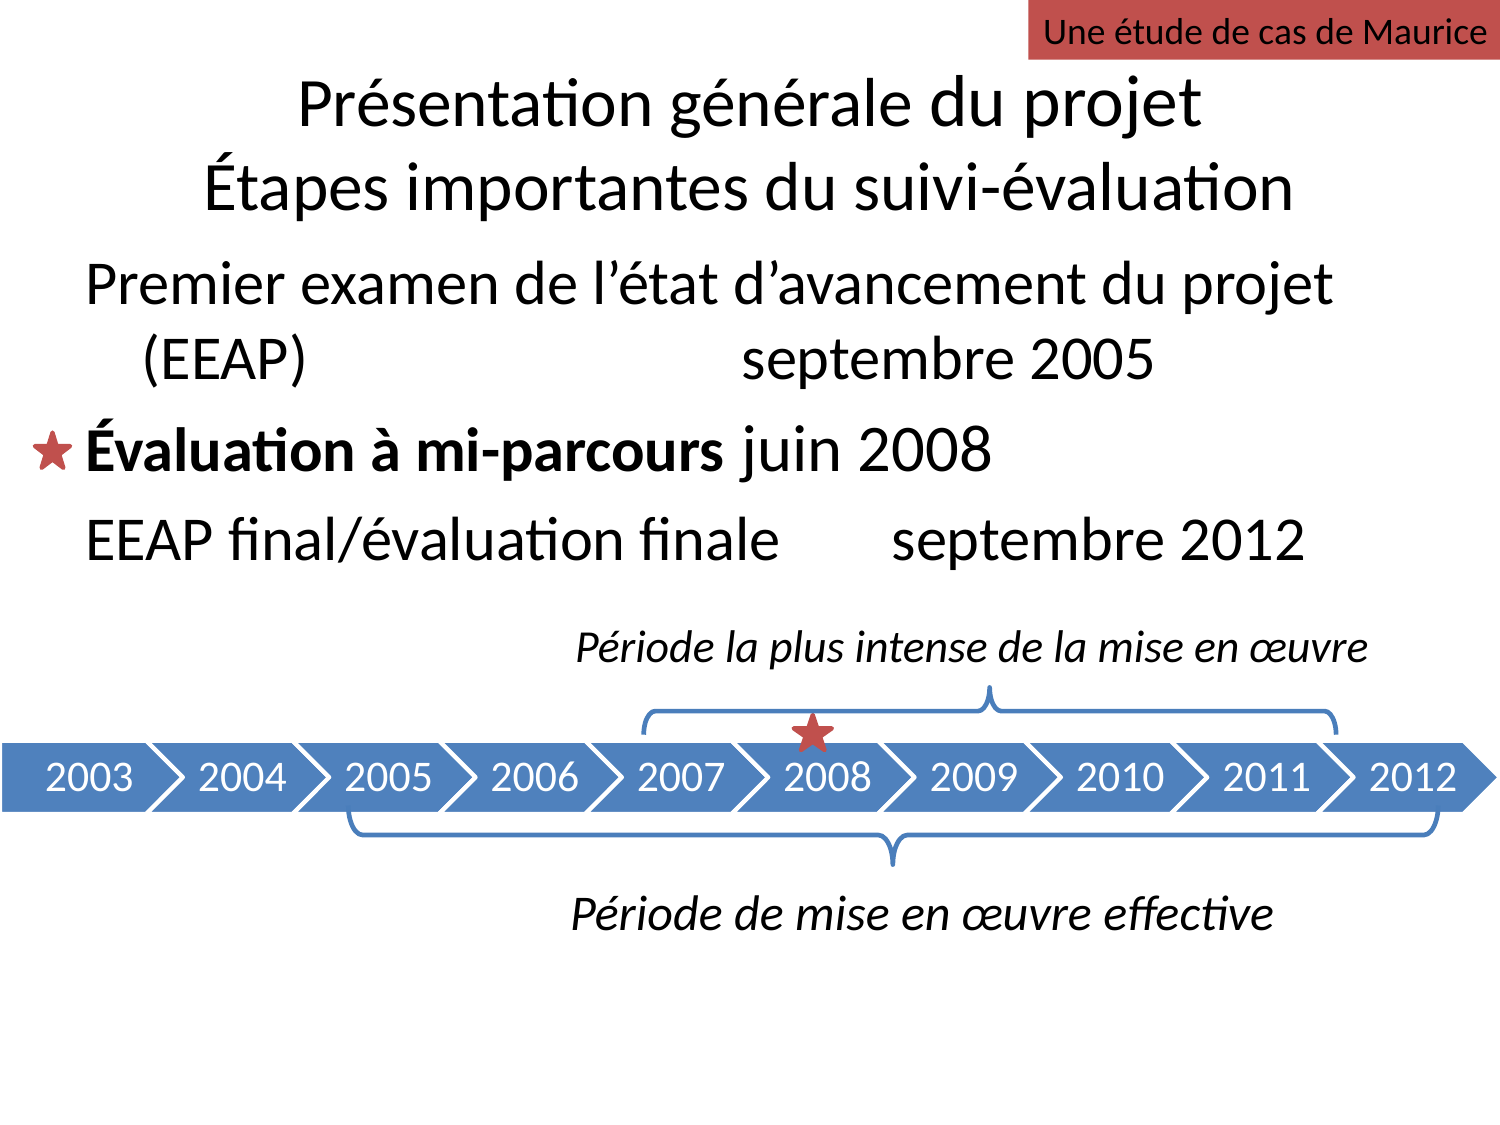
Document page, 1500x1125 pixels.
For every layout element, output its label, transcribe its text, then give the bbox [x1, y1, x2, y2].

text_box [0, 722, 1500, 832]
text_box Une étude de cas de Maurice [1028, 0, 1500, 60]
title Présentation générale du projet Étapes importantes du suivi-évaluation [75, 45, 1425, 233]
text_box [32, 430, 73, 470]
text_box Période de mise en œuvre effective [550, 873, 1294, 949]
text_box [885, 840, 901, 866]
text_box [645, 686, 1335, 721]
list Premier examen de l’état d’avancement du projet (EEAP) septembre 2005 Évaluation à mi-parcours juin 2008 EEAP final/évaluation finale septembre 2012 [70, 234, 1430, 715]
text_box Période la plus intense de la mise en œuvre [525, 609, 1418, 680]
